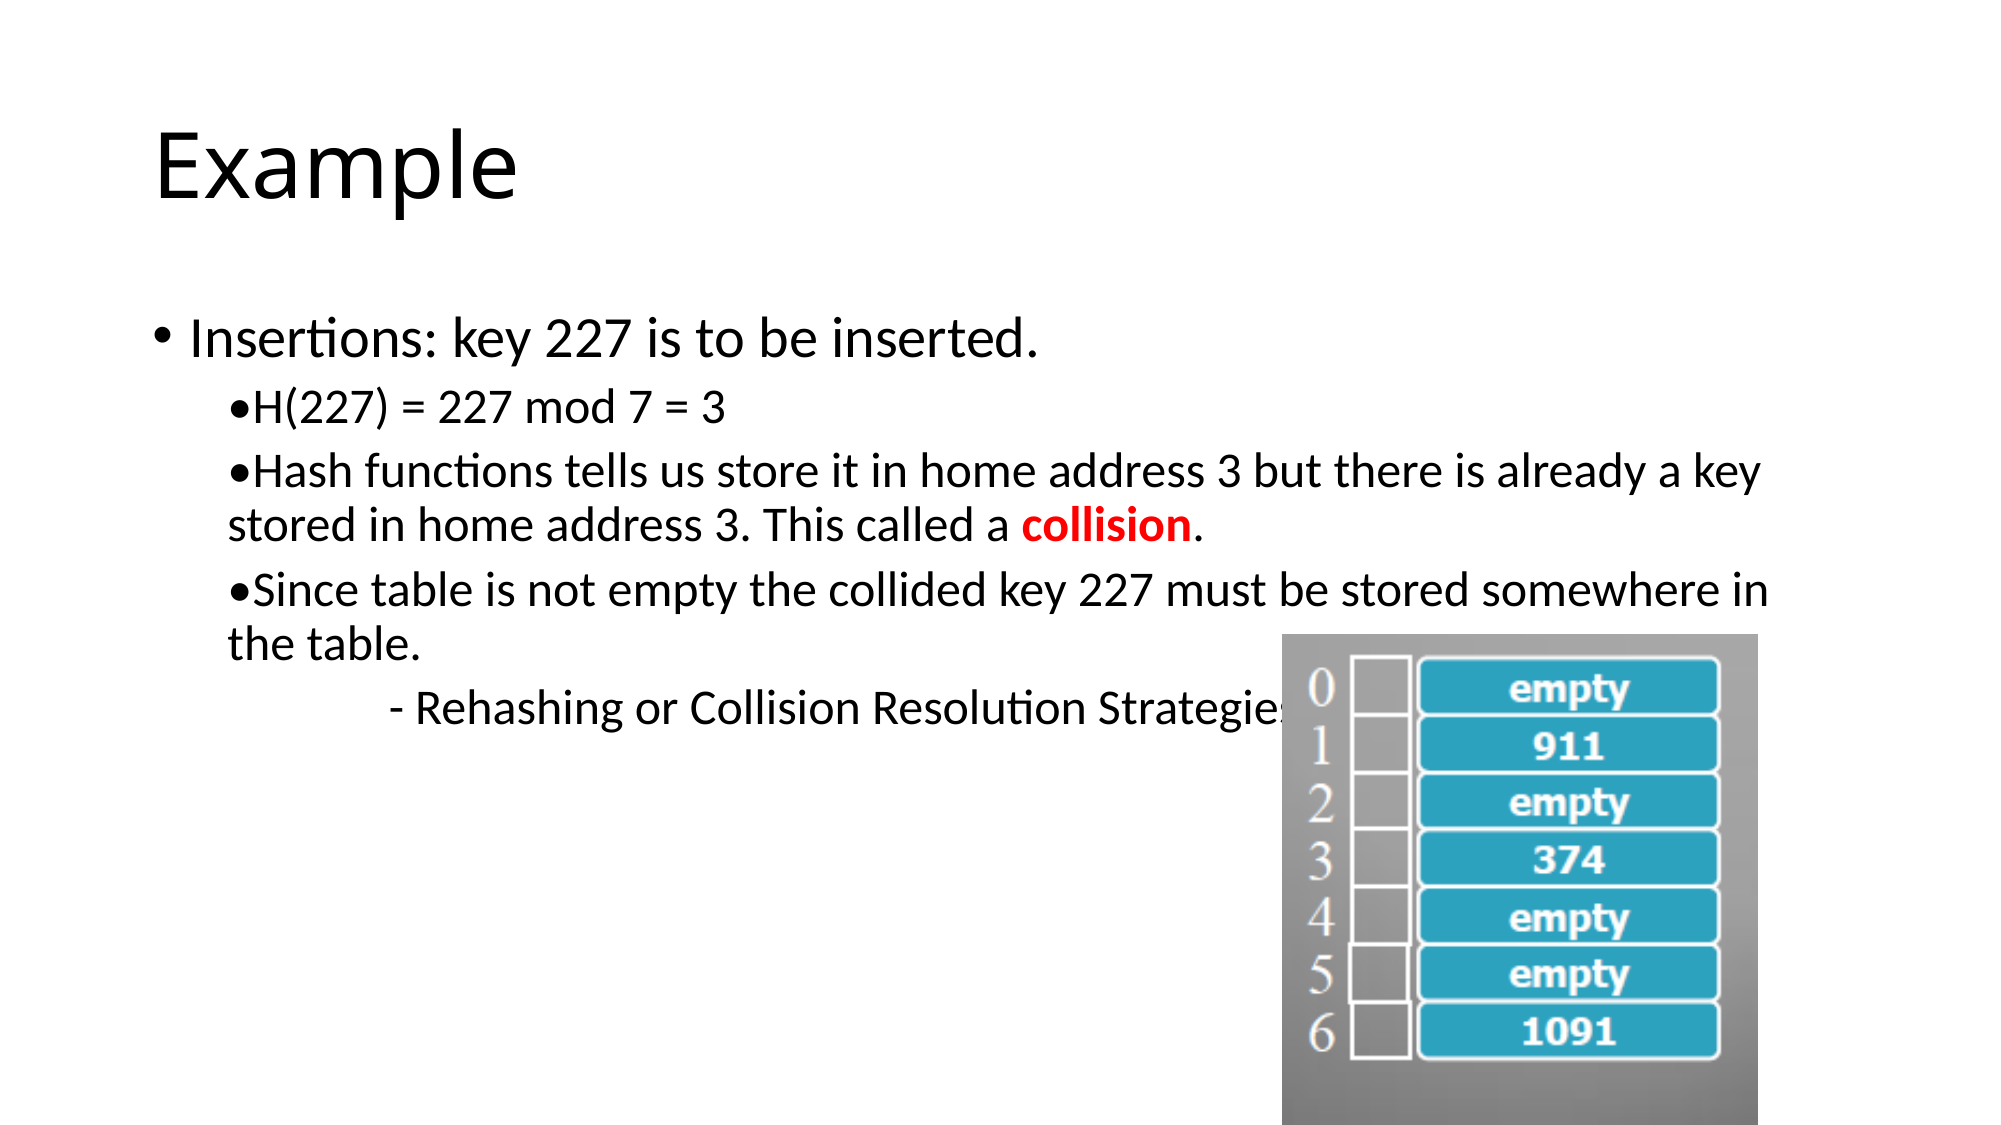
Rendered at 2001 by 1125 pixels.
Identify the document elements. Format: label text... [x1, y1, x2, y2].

title Example [137, 59, 1863, 278]
picture [1282, 634, 1758, 1125]
list Insertions: key 227 is to be inserted. •H(227) = 227 mod 7 = 3 •Hash functions tells us store it in home address 3 but there is already a key stored in home address 3. This called a collision. •Since table is not empty the collided key 227 must be stored somewhere in the table. - Rehashing or Collision Resolution Strategies [137, 299, 1863, 1014]
